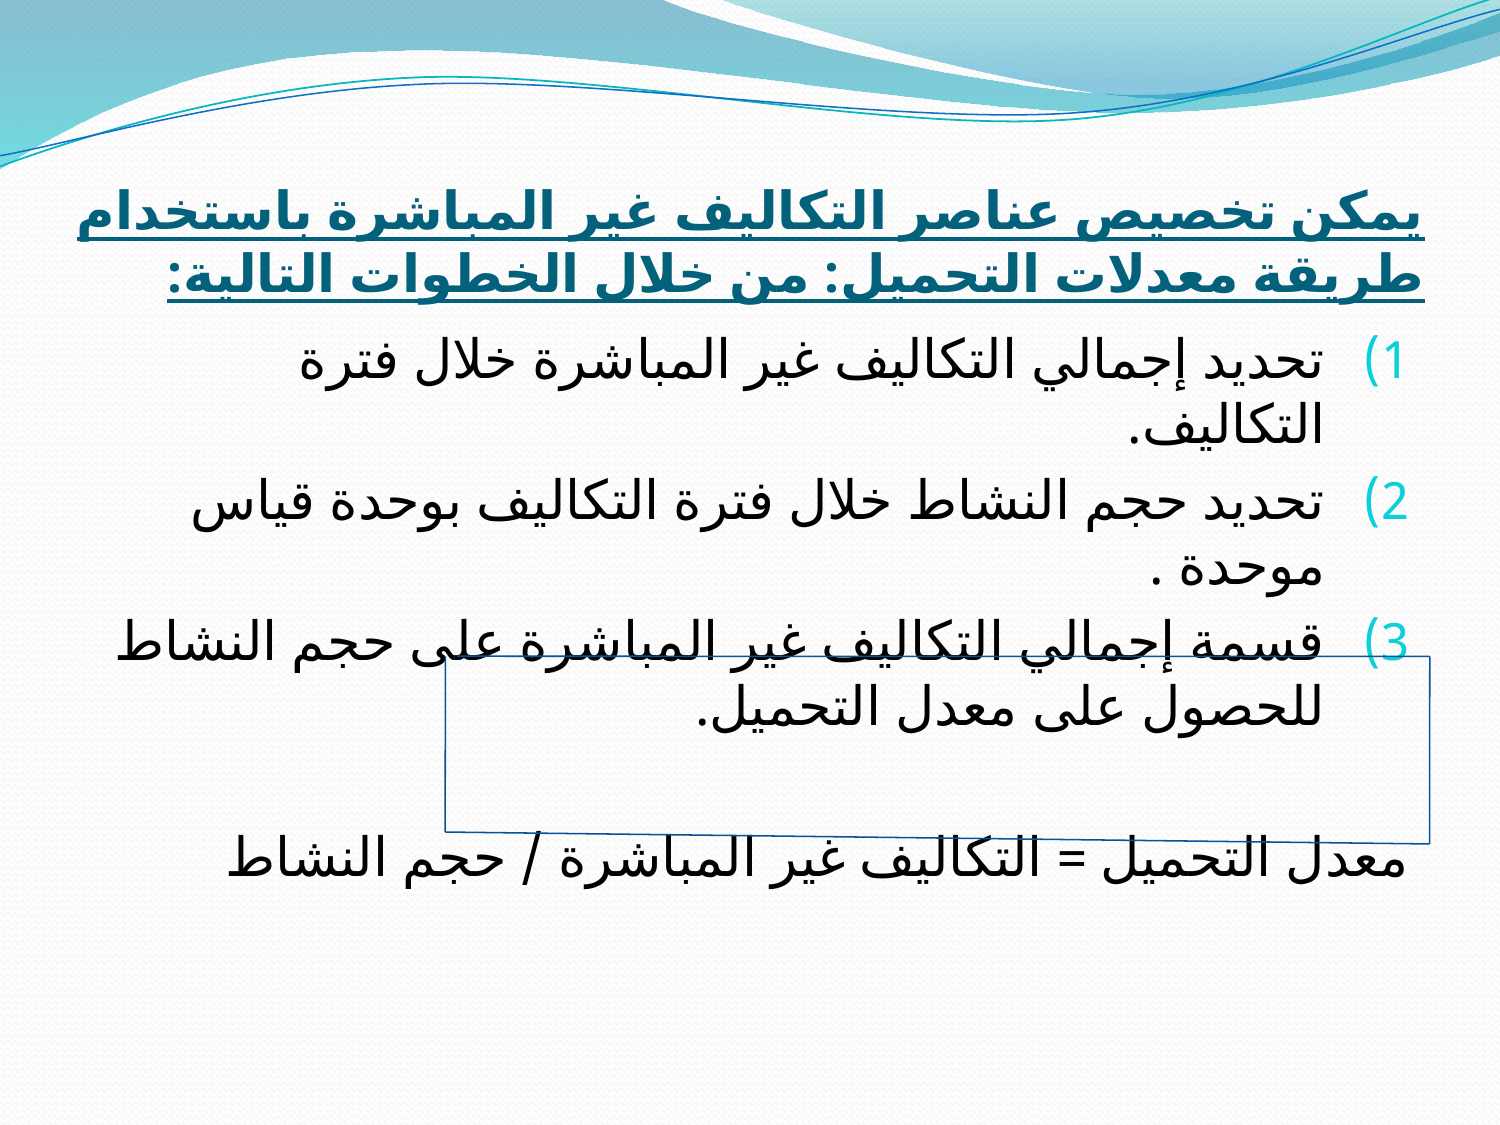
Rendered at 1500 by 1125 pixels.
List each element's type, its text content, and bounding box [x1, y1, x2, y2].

table_header تكاليف يمكن التحكم فيها [447, 746, 531, 755]
table_header تكاليف يمكن التحكم فيها [457, 657, 1372, 666]
table_header تكاليف يمكن التحكم فيها [1337, 751, 1425, 760]
table_header تكاليف يمكن التحكم فيها [439, 833, 1425, 856]
table_header تكاليف يمكن التحكم فيها [359, 746, 444, 755]
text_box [445, 831, 1430, 845]
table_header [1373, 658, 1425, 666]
title يمكن تخصيص عناصر التكاليف غير المباشرة باستخدام طريقة معدلات التحميل: من خلال الخطوات التالية: [75, 115, 1425, 303]
list تحديد إجمالي التكاليف غير المباشرة خلال فترة التكاليف. تحديد حجم النشاط خلال فترة التكاليف بوحدة قياس موحدة . قسمة إجمالي التكاليف غير المباشرة على حجم النشاط للحصول على معدل التحميل. معدل التحميل = التكاليف غير المباشرة / حجم النشاط [75, 317, 1425, 1038]
